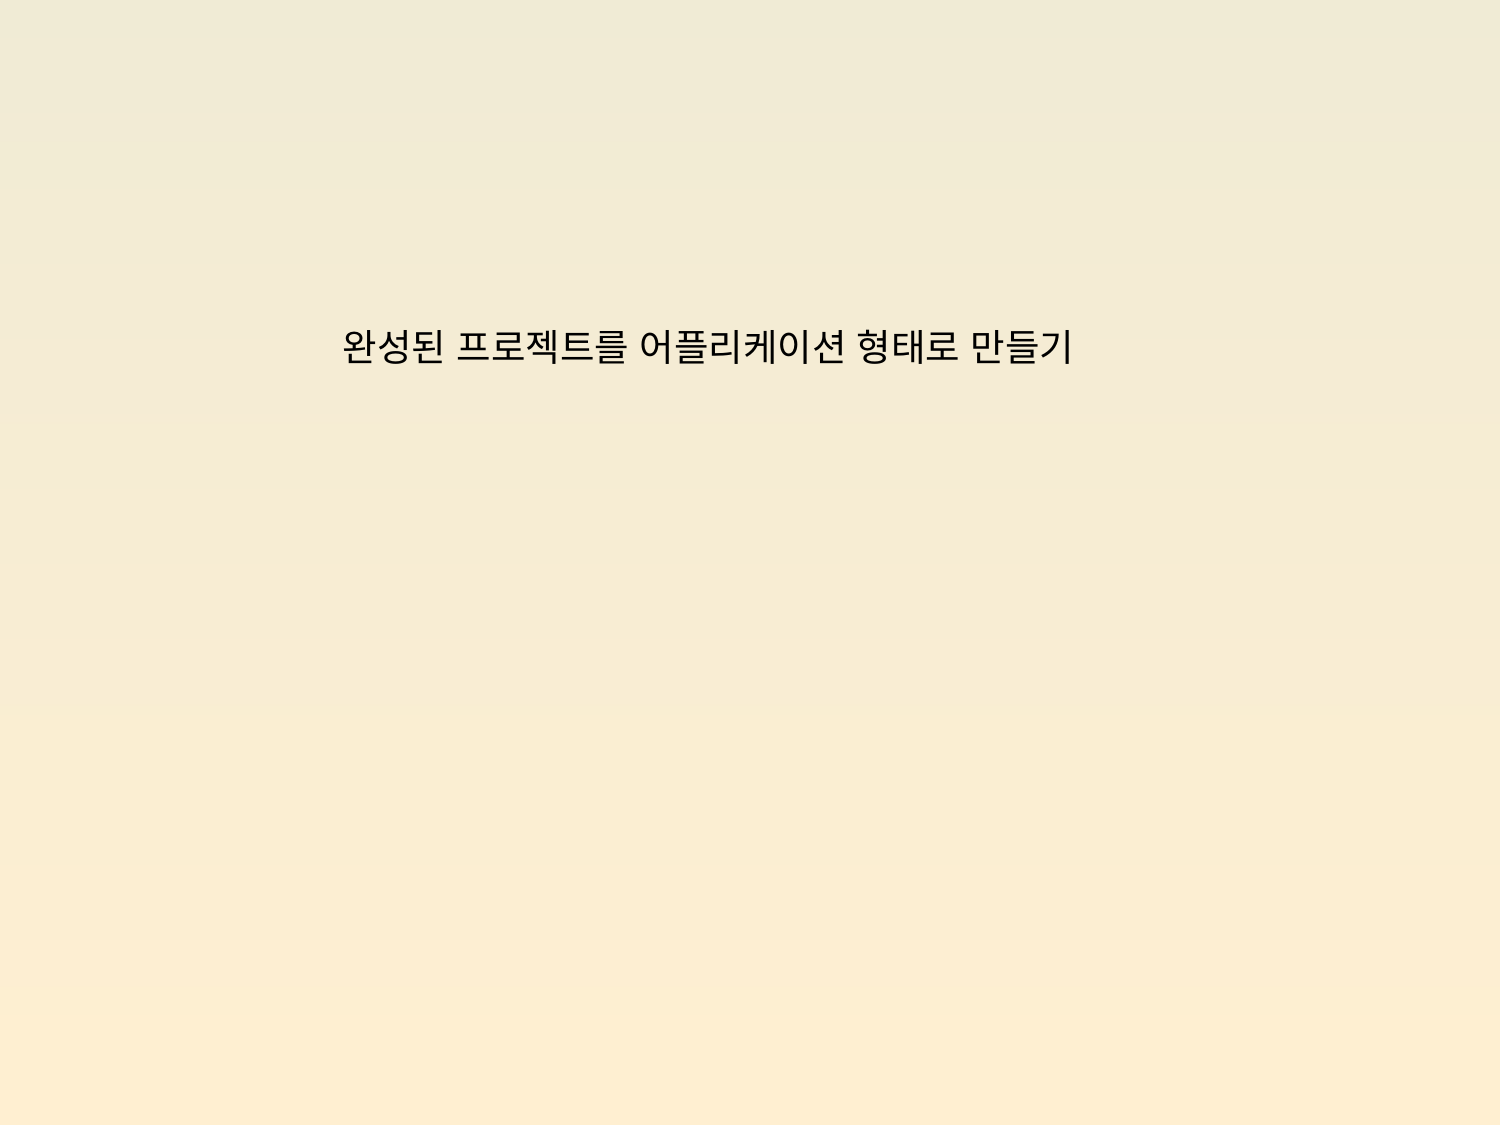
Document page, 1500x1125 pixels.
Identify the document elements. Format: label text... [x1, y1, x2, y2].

text_box 완성된 프로젝트를 어플리케이션 형태로 만들기 [328, 316, 1207, 377]
